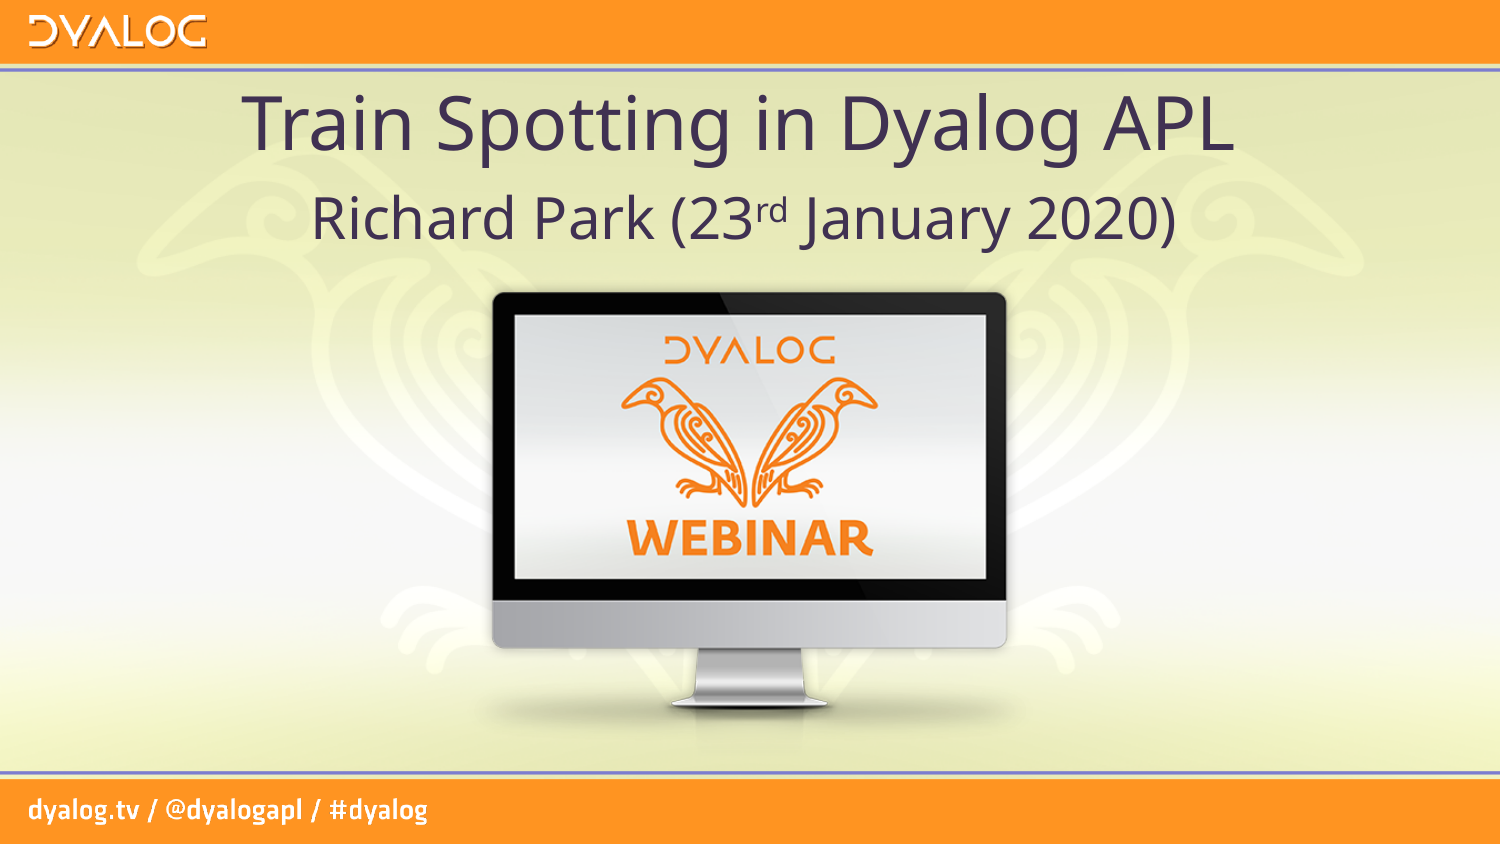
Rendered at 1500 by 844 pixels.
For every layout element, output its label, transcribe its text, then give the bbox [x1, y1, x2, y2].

list Richard Park (23rd January 2020) [64, 173, 1424, 245]
title Train Spotting in Dyalog APL [53, 79, 1425, 162]
picture [0, 0, 1500, 844]
